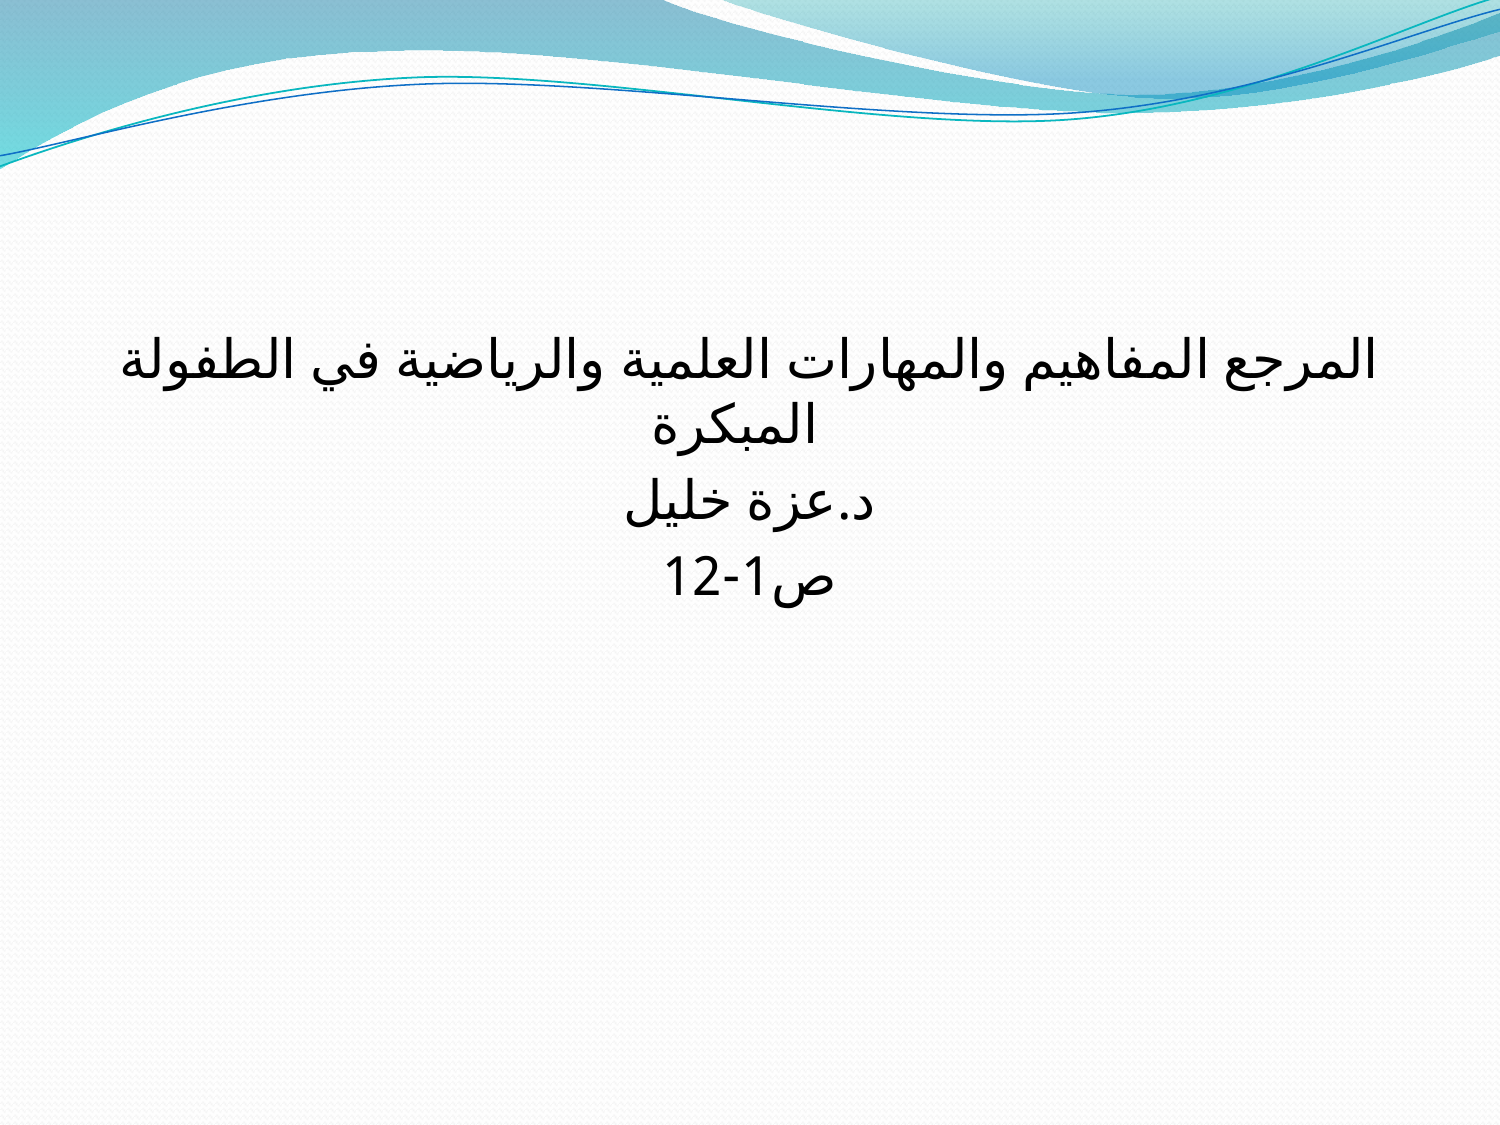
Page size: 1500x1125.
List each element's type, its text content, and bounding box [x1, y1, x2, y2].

list المرجع المفاهيم والمهارات العلمية والرياضية في الطفولة المبكرة د.عزة خليل ص1-12 [75, 317, 1425, 1038]
